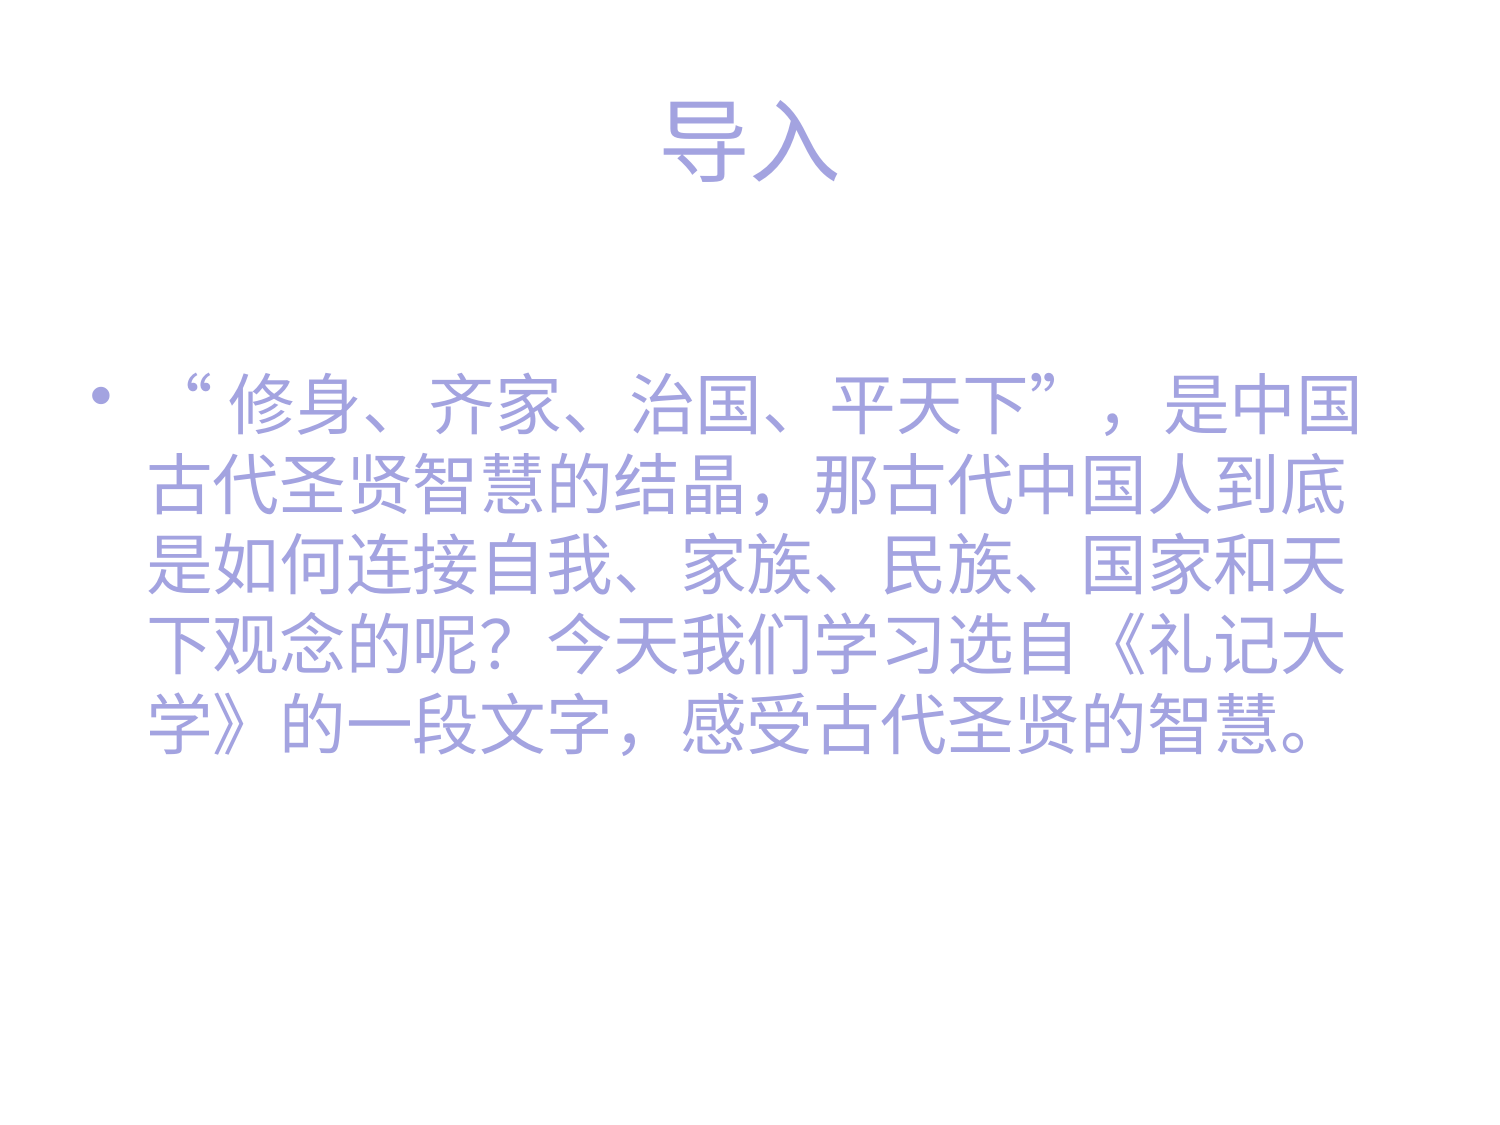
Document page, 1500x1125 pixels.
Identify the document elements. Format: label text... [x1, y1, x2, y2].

list “修身、齐家、治国、平天下”，是中国古代圣贤智慧的结晶，那古代中国人到底是如何连接自我、家族、民族、国家和天下观念的呢？今天我们学习选自《礼记大学》的一段文字，感受古代圣贤的智慧。 [74, 262, 1426, 1006]
title 导入 [74, 44, 1426, 233]
